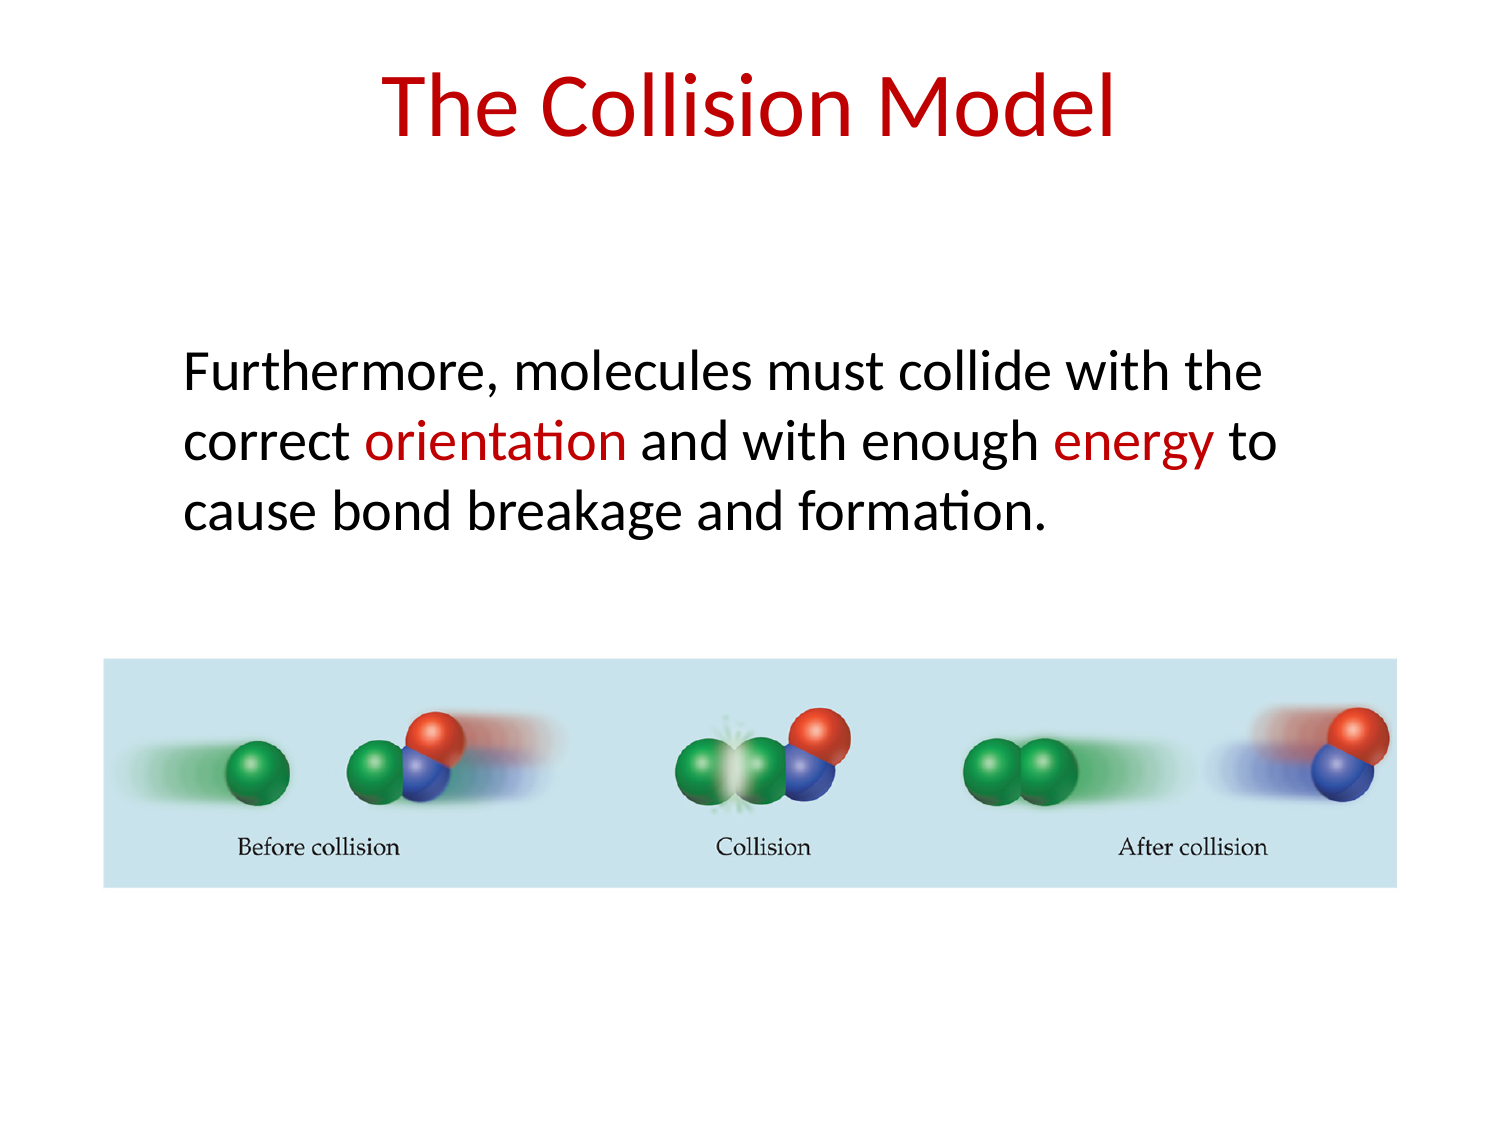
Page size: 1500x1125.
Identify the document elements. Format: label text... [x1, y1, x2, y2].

picture [94, 649, 1406, 892]
text_box Furthermore, molecules must collide with the correct orientation and with enough energy to cause bond breakage and formation. [112, 324, 1388, 648]
text_box The Collision Model [112, 37, 1388, 225]
